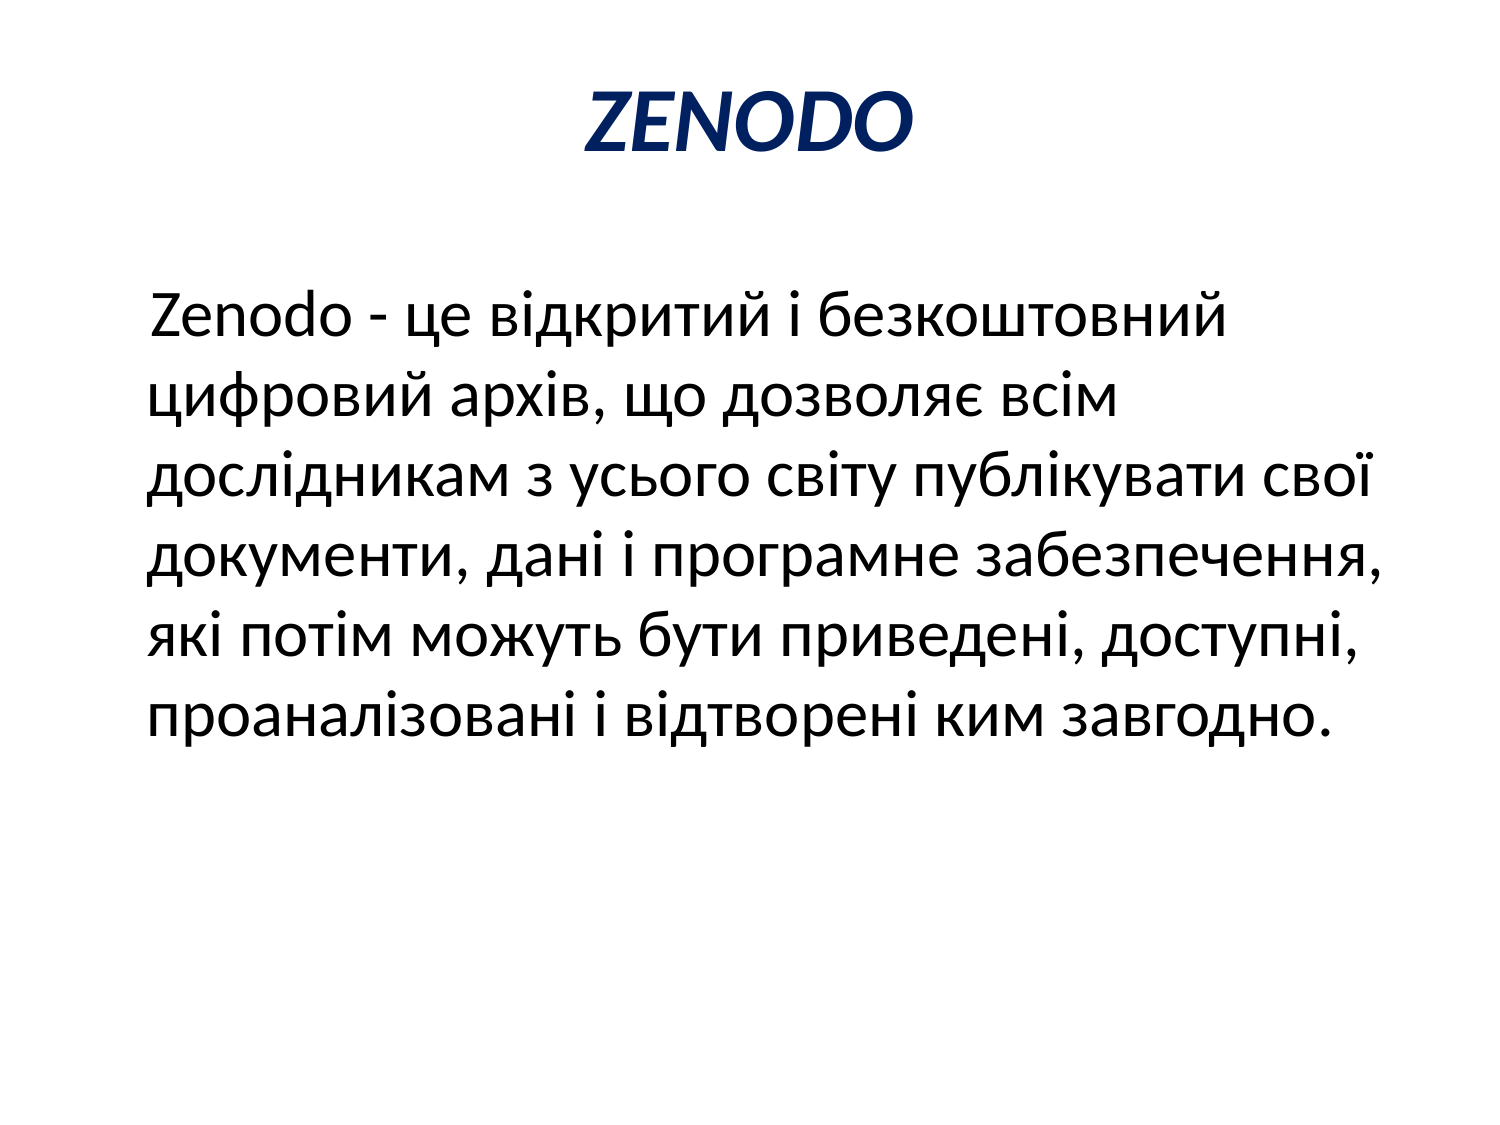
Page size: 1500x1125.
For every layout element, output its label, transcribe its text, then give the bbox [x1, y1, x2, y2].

list Zenodo - це відкритий і безкоштовний цифровий архів, що дозволяє всім дослідникам з усього світу публікувати свої документи, дані і програмне забезпечення, які потім можуть бути приведені, доступні, проаналізовані і відтворені ким завгодно. [75, 262, 1425, 1005]
title ZENODO [75, 45, 1425, 185]
